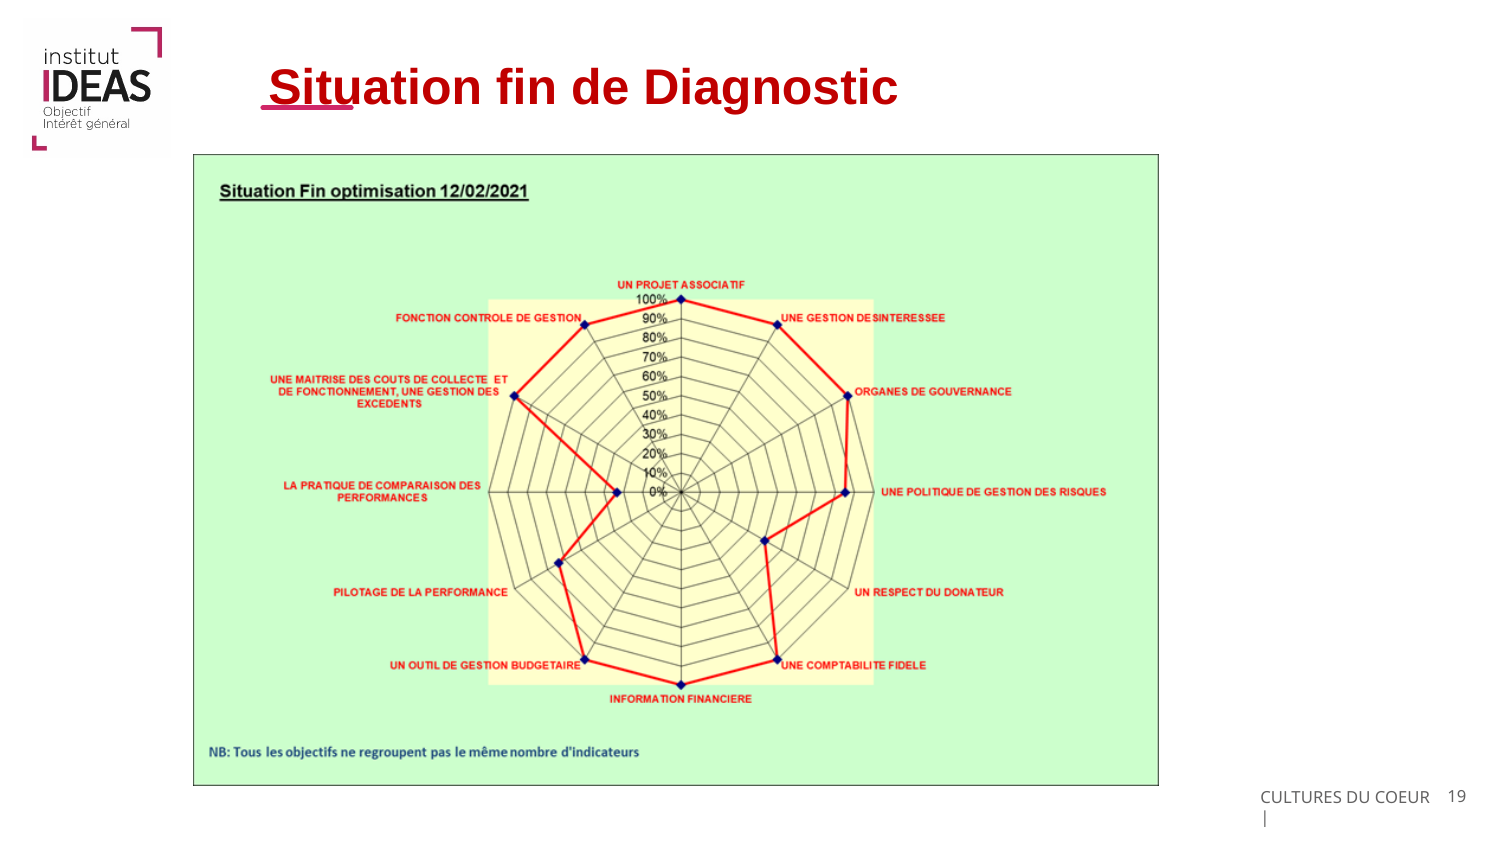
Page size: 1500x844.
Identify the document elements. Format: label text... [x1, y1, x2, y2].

slide_number 19 [1391, 764, 1482, 830]
text_box Situation fin de Diagnostic [253, 16, 1335, 122]
picture [192, 154, 1159, 786]
picture [23, 18, 171, 158]
